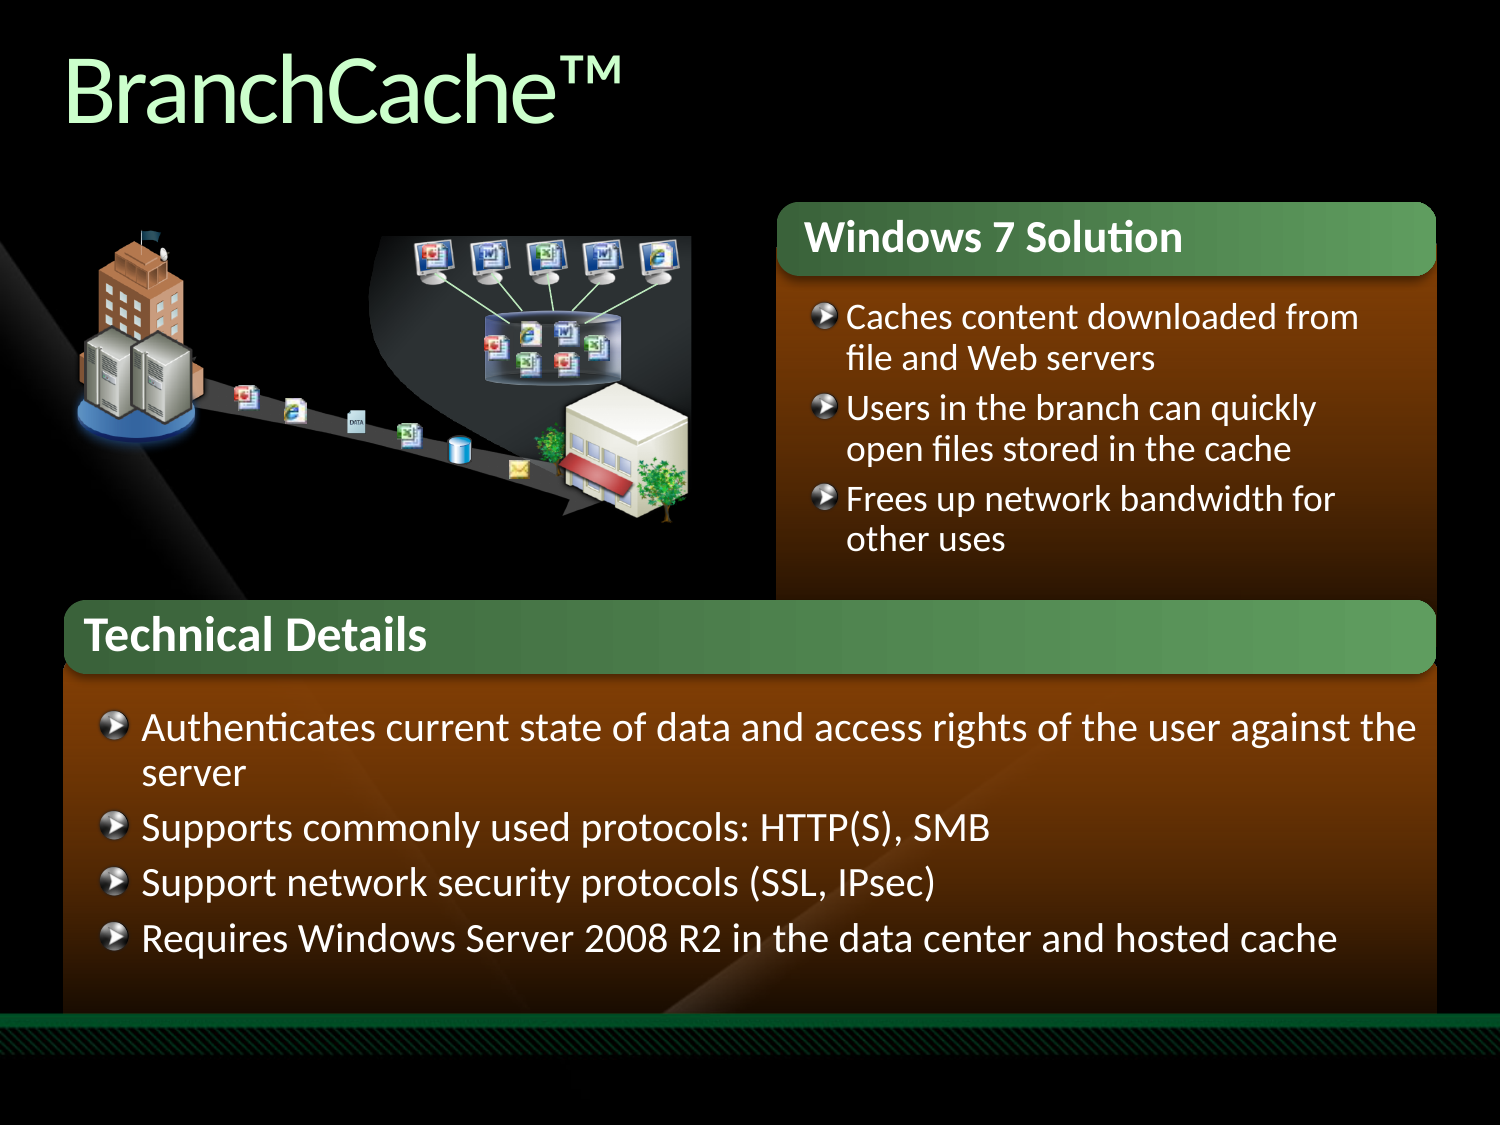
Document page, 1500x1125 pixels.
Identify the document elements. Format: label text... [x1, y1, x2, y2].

text_box Authenticates current state of data and access rights of the user against the server Supports commonly used protocols: HTTP(S), SMB Support network security protocols (SSL, IPsec) Requires Windows Server 2008 R2 in the data center and hosted cache [81, 697, 1433, 969]
picture [0, 0, 1500, 1125]
text_box Windows 7 Solution [804, 219, 1437, 262]
text_box [776, 278, 1437, 608]
title BranchCache™ [62, 37, 1438, 200]
text_box [63, 599, 1437, 674]
text_box Technical Details [83, 619, 1437, 662]
text_box [63, 676, 1437, 1014]
text_box [776, 201, 1436, 276]
text_box Caches content downloaded from file and Web servers Users in the branch can quickly open files stored in the cache Frees up network bandwidth for other uses [794, 290, 1413, 567]
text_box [70, 223, 696, 562]
